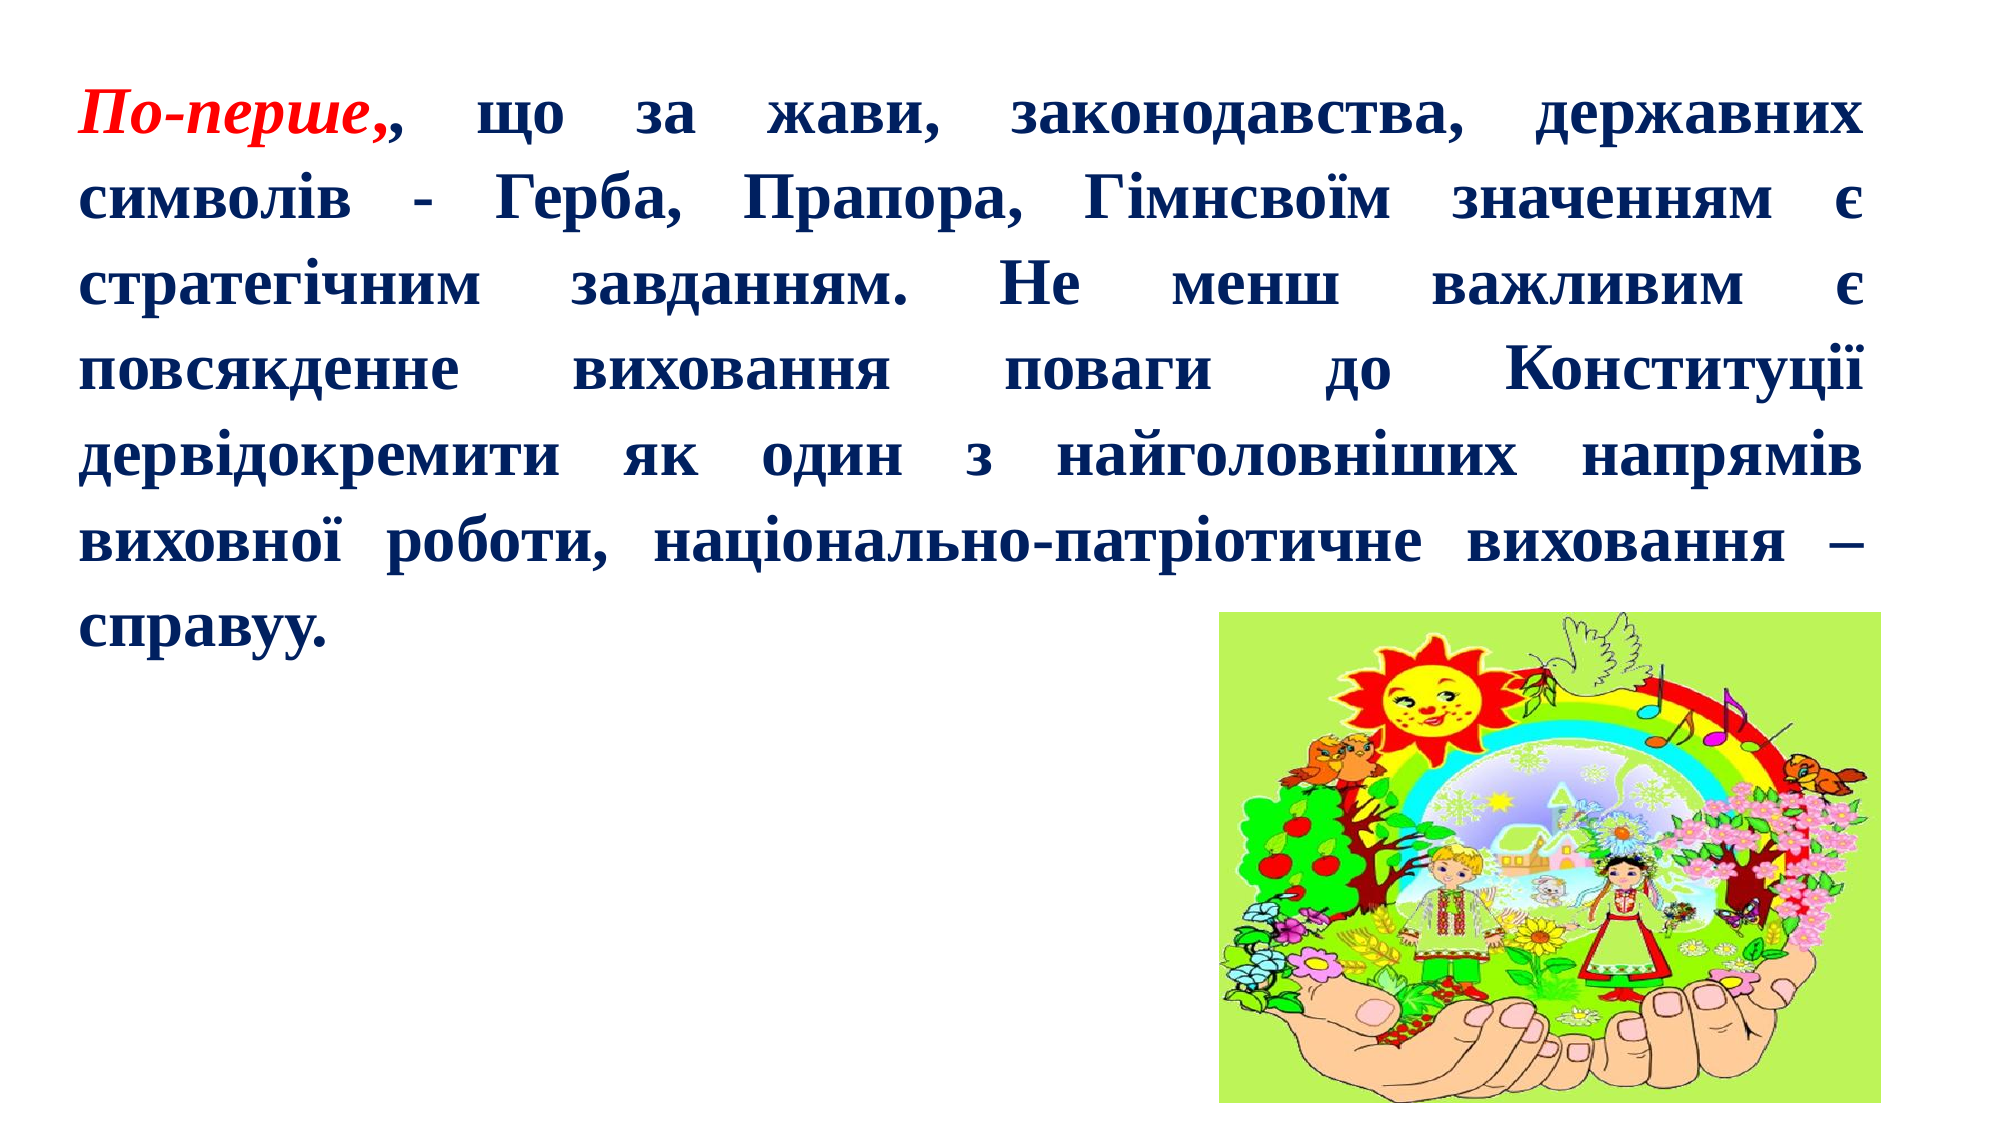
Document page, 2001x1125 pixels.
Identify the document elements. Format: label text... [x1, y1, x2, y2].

text_box По-перше,, що за жави, законодавства, державних символів - Герба, Прапора, Гімнсвоїм значенням є стратегічним завданням. Не менш важливим є повсякденне виховання поваги до Конституції дервідокремити як один з найголовніших напрямів виховної роботи, національно-патріотичне виховання – справуу. [63, 53, 1881, 1125]
picture [1218, 612, 1881, 1103]
